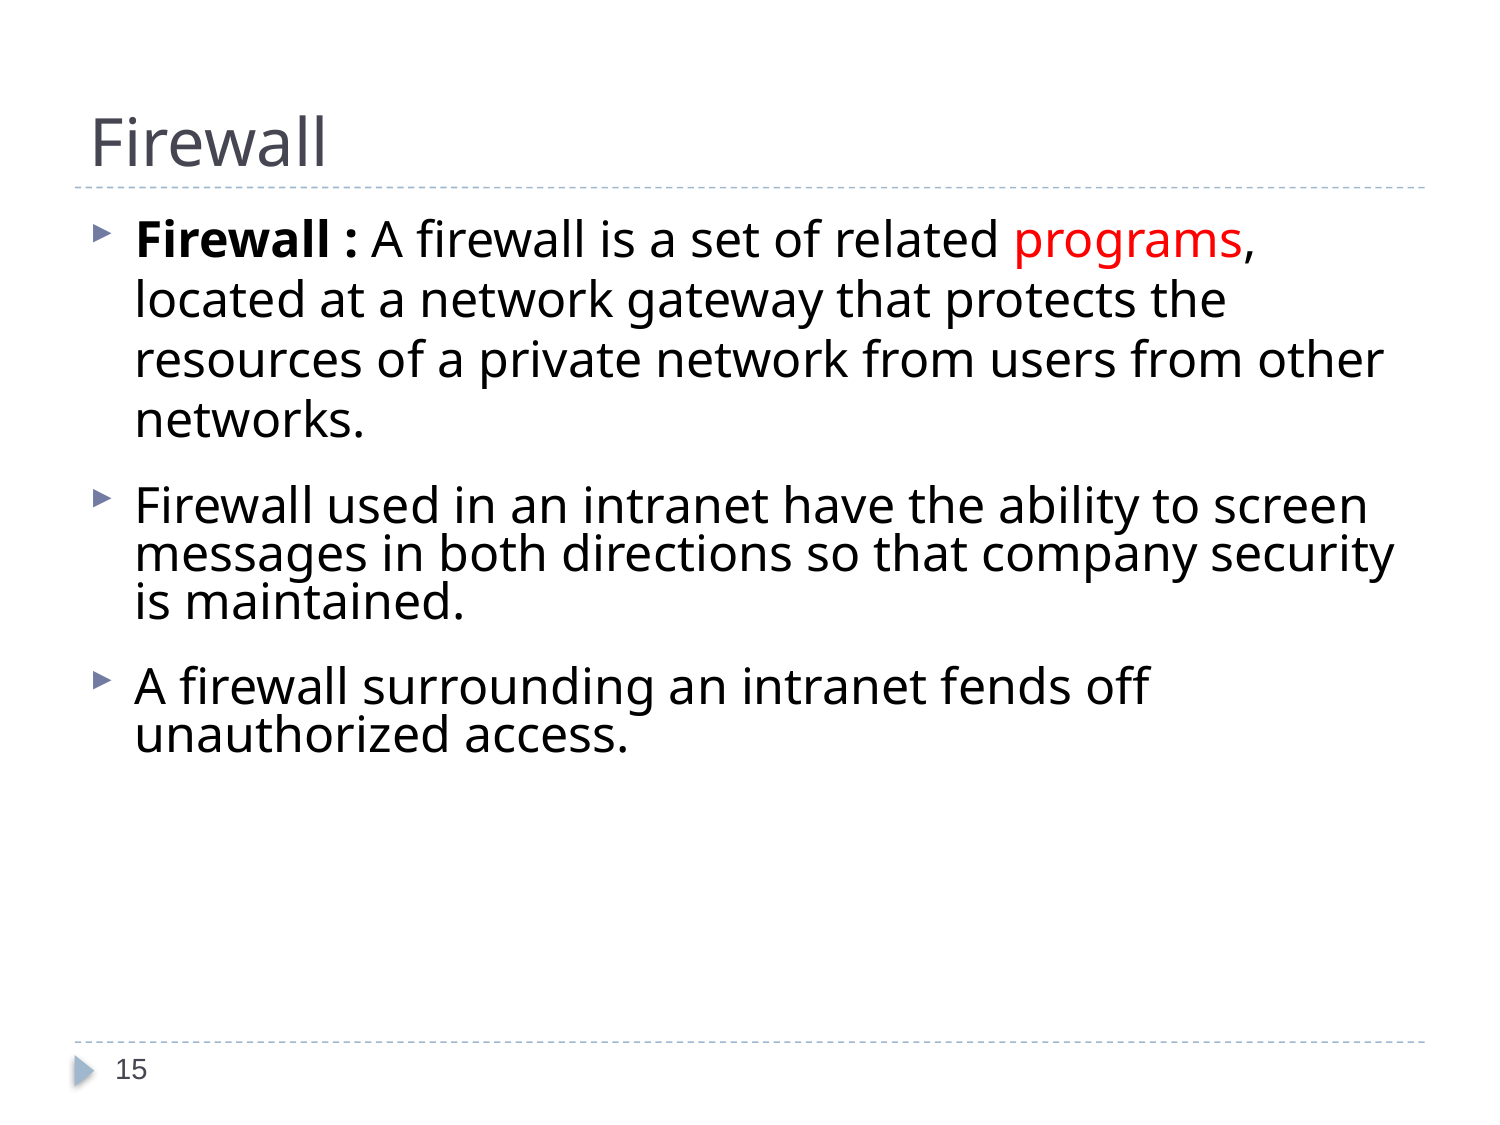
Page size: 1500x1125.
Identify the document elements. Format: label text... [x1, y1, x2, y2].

list Firewall : A firewall is a set of related programs, located at a network gateway that protects the resources of a private network from users from other networks. Firewall used in an intranet have the ability to screen messages in both directions so that company security is maintained. A firewall surrounding an intranet fends off unauthorized access. [75, 200, 1425, 1010]
title Firewall [75, 24, 1425, 188]
slide_number 15 [100, 1042, 426, 1103]
